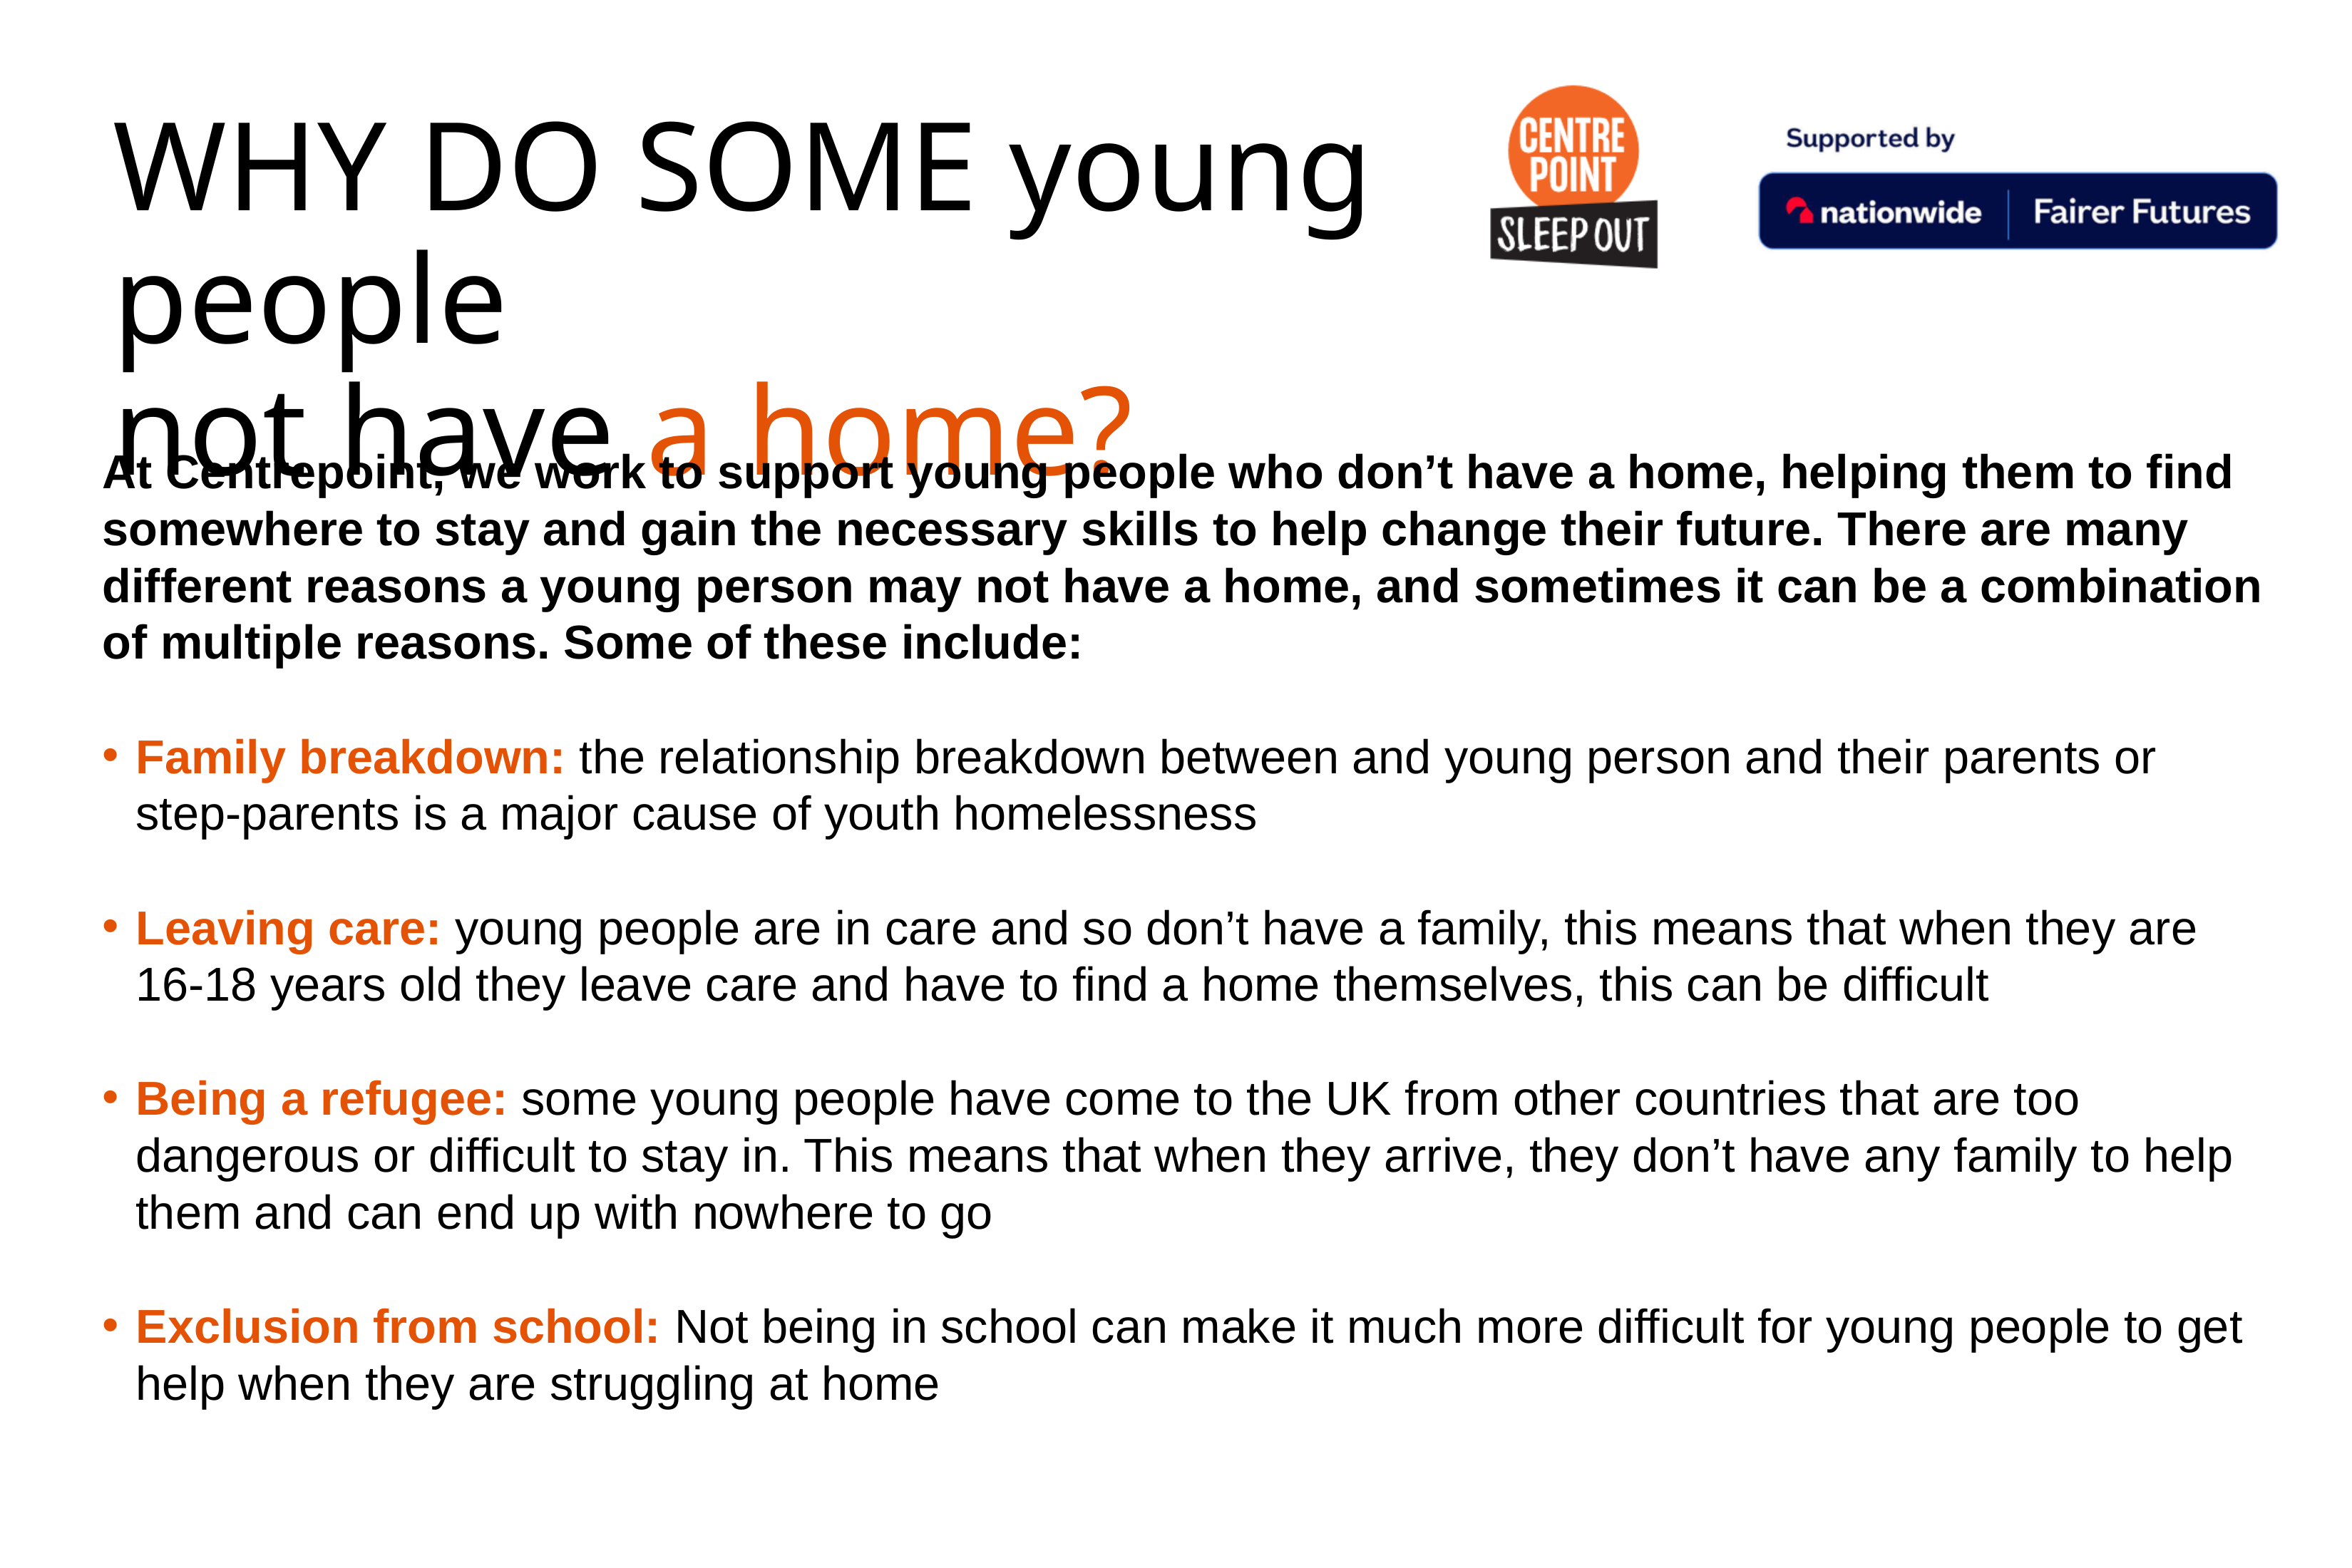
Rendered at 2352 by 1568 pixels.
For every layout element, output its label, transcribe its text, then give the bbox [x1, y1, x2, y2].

text_box WHY DO SOME young people not have a home? [102, 99, 1451, 296]
picture [1451, 68, 2308, 313]
text_box At Centrepoint, we work to support young people who don’t have a home, helping them to find somewhere to stay and gain the necessary skills to help change their future. There are many different reasons a young person may not have a home, and sometimes it can be a combination of multiple reasons. Some of these include: Family breakdown: the relationship breakdown between and young person and their parents or step-parents is a major cause of youth homelessness Leaving care: young people are in care and so don’t have a family, this means that when they are 16-18 years old they leave care and have to find a home themselves, this can be difficult Being a refugee: some young people have come to the UK from other countries that are too dangerous or difficult to stay in. This means that when they arrive, they don’t have any family to help them and can end up with nowhere to go Exclusion from school: Not being in school can make it much more difficult for young people to get help when they are struggling at home [102, 901, 2273, 1410]
